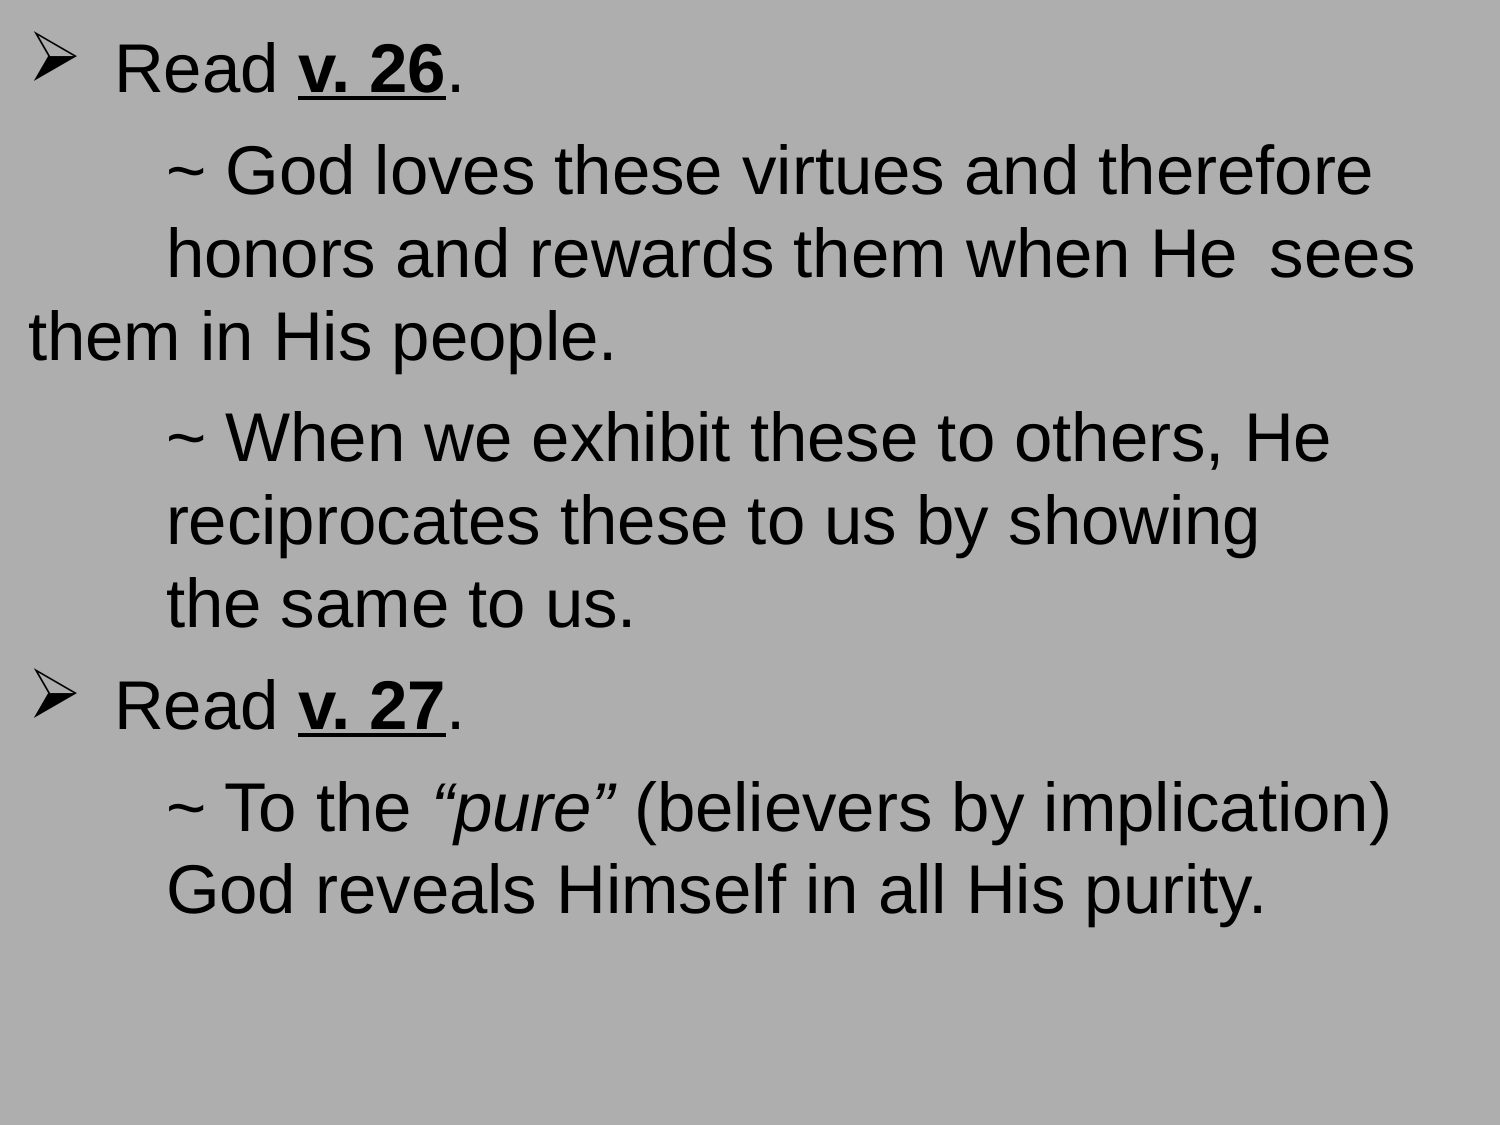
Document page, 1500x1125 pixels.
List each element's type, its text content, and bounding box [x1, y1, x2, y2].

subtitle Read v. 26. ~ God loves these virtues and therefore honors and rewards them when He sees them in His people. ~ When we exhibit these to others, He reciprocates these to us by showing the same to us. Read v. 27. ~ To the “pure” (believers by implication) God reveals Himself in all His purity. [13, 16, 1489, 1108]
